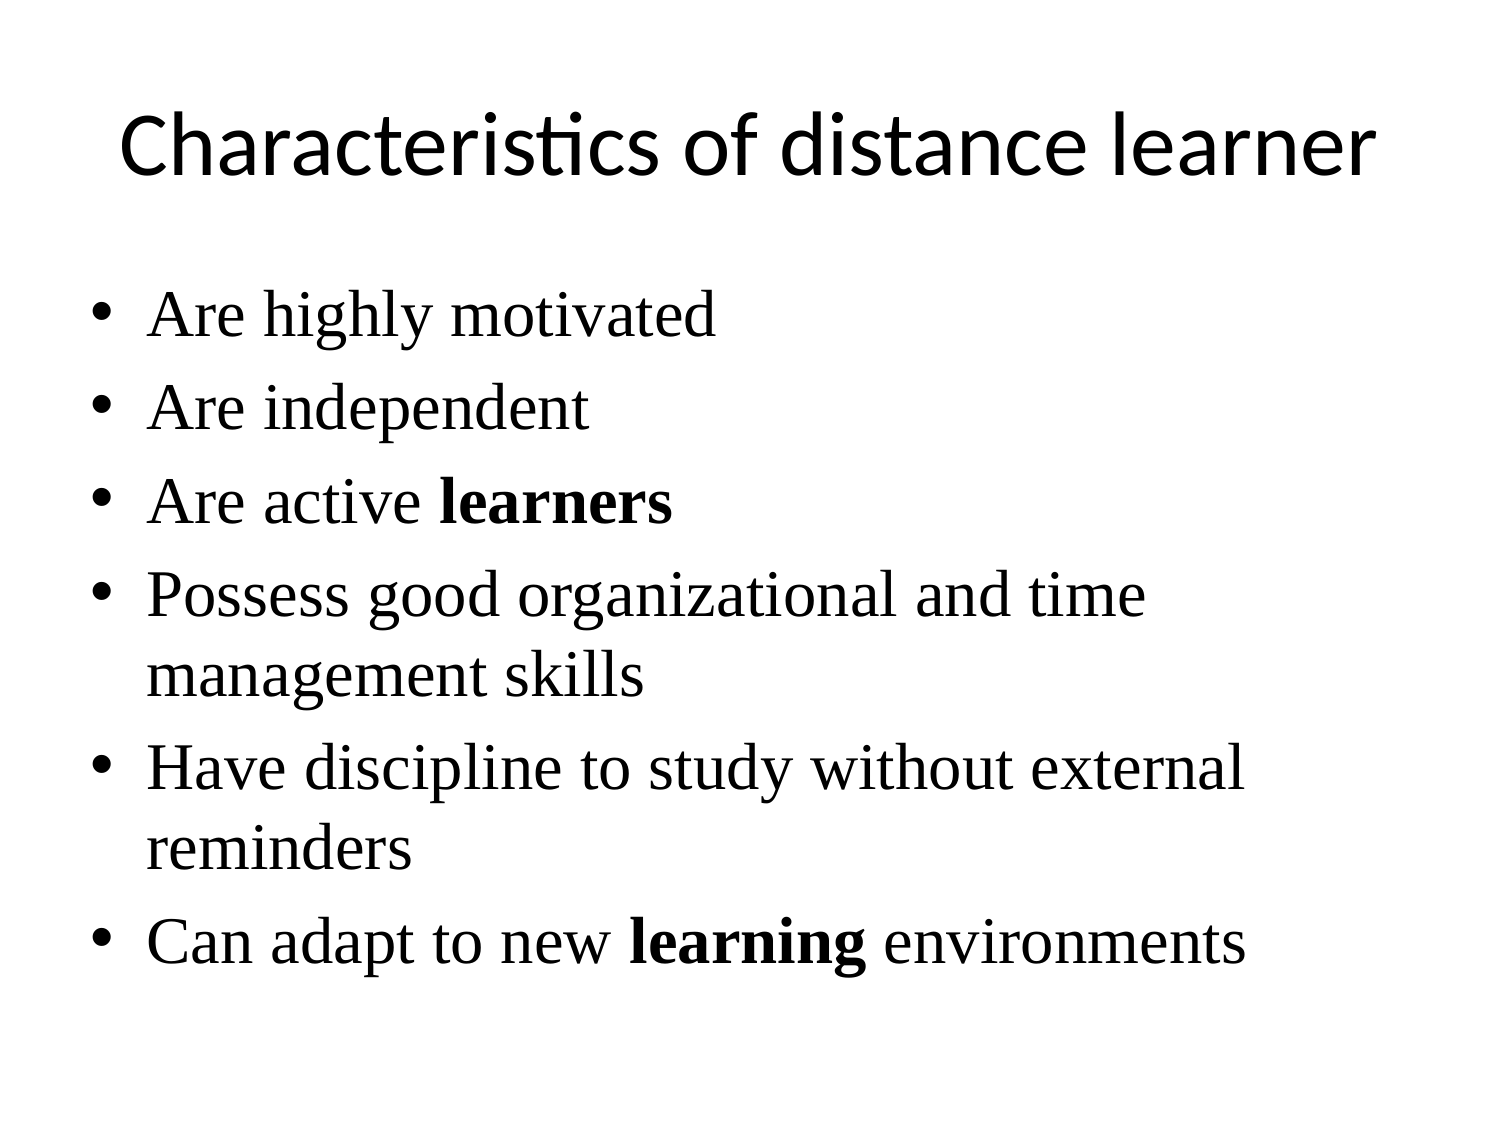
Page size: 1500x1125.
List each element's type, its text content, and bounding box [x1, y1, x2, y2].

list Are highly motivated Are independent Are active learners Possess good organizational and time management skills Have discipline to study without external reminders Can adapt to new learning environments [75, 262, 1425, 1005]
title Characteristics of distance learner [75, 45, 1425, 233]
